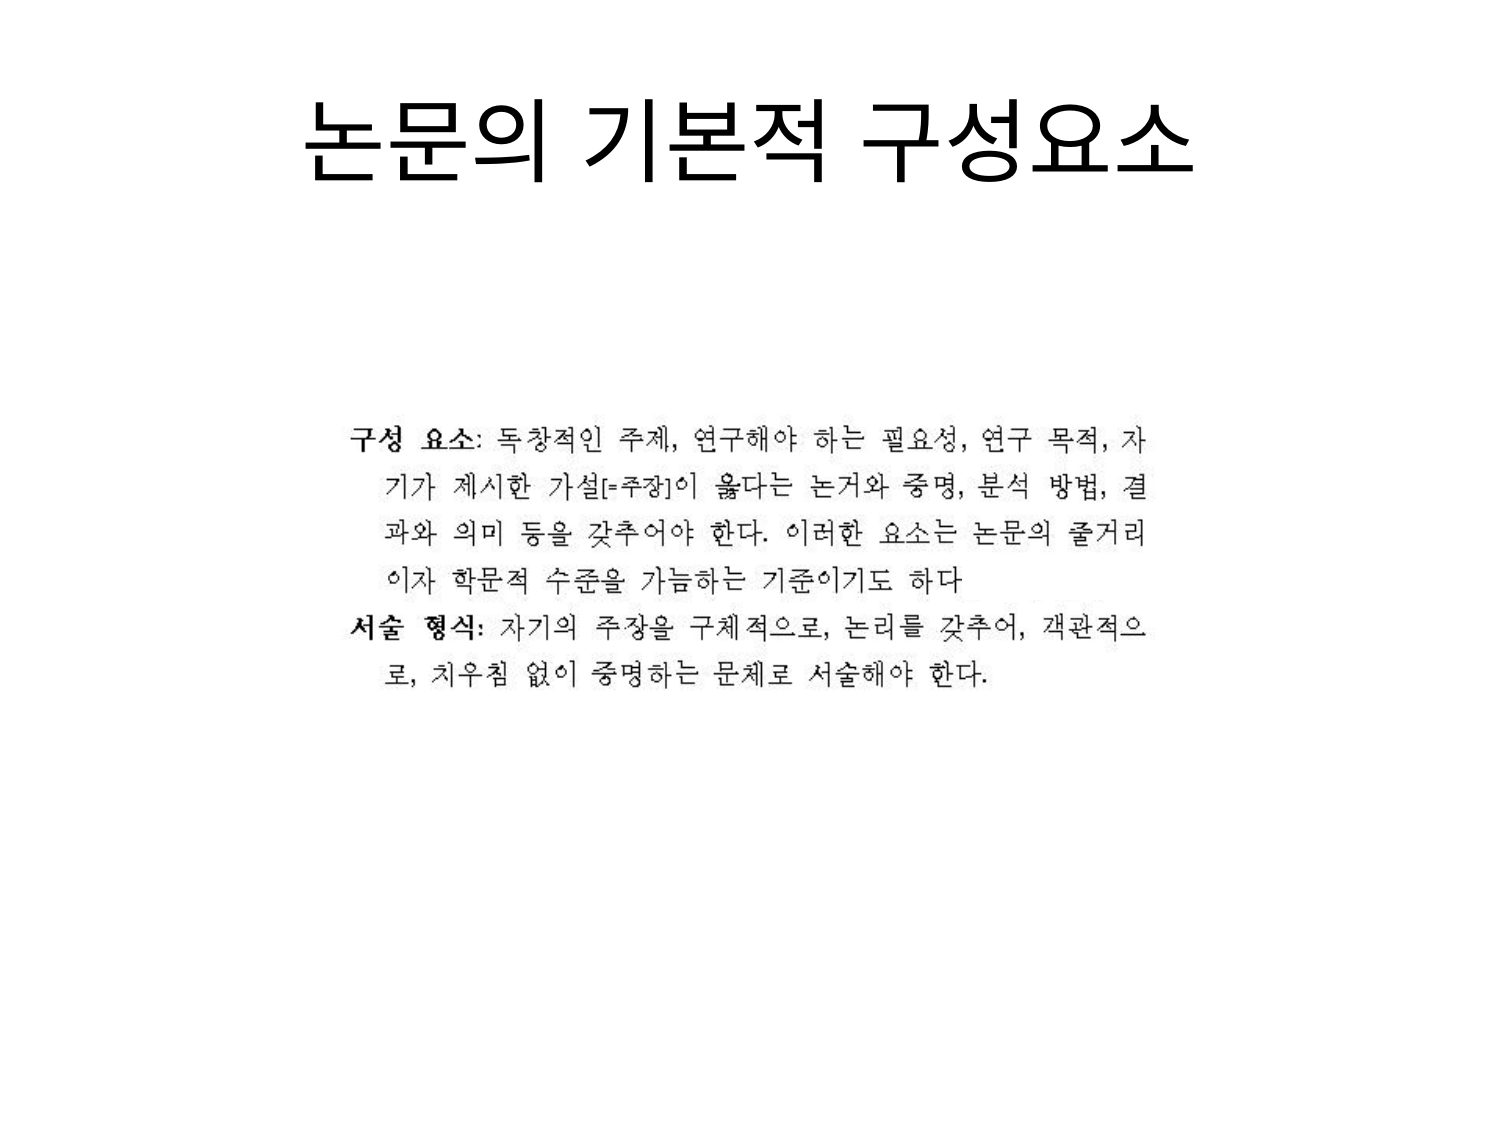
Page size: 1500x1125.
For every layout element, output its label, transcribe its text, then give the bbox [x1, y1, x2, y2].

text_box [315, 410, 1185, 715]
title 논문의 기본적 구성요소 [75, 45, 1425, 233]
